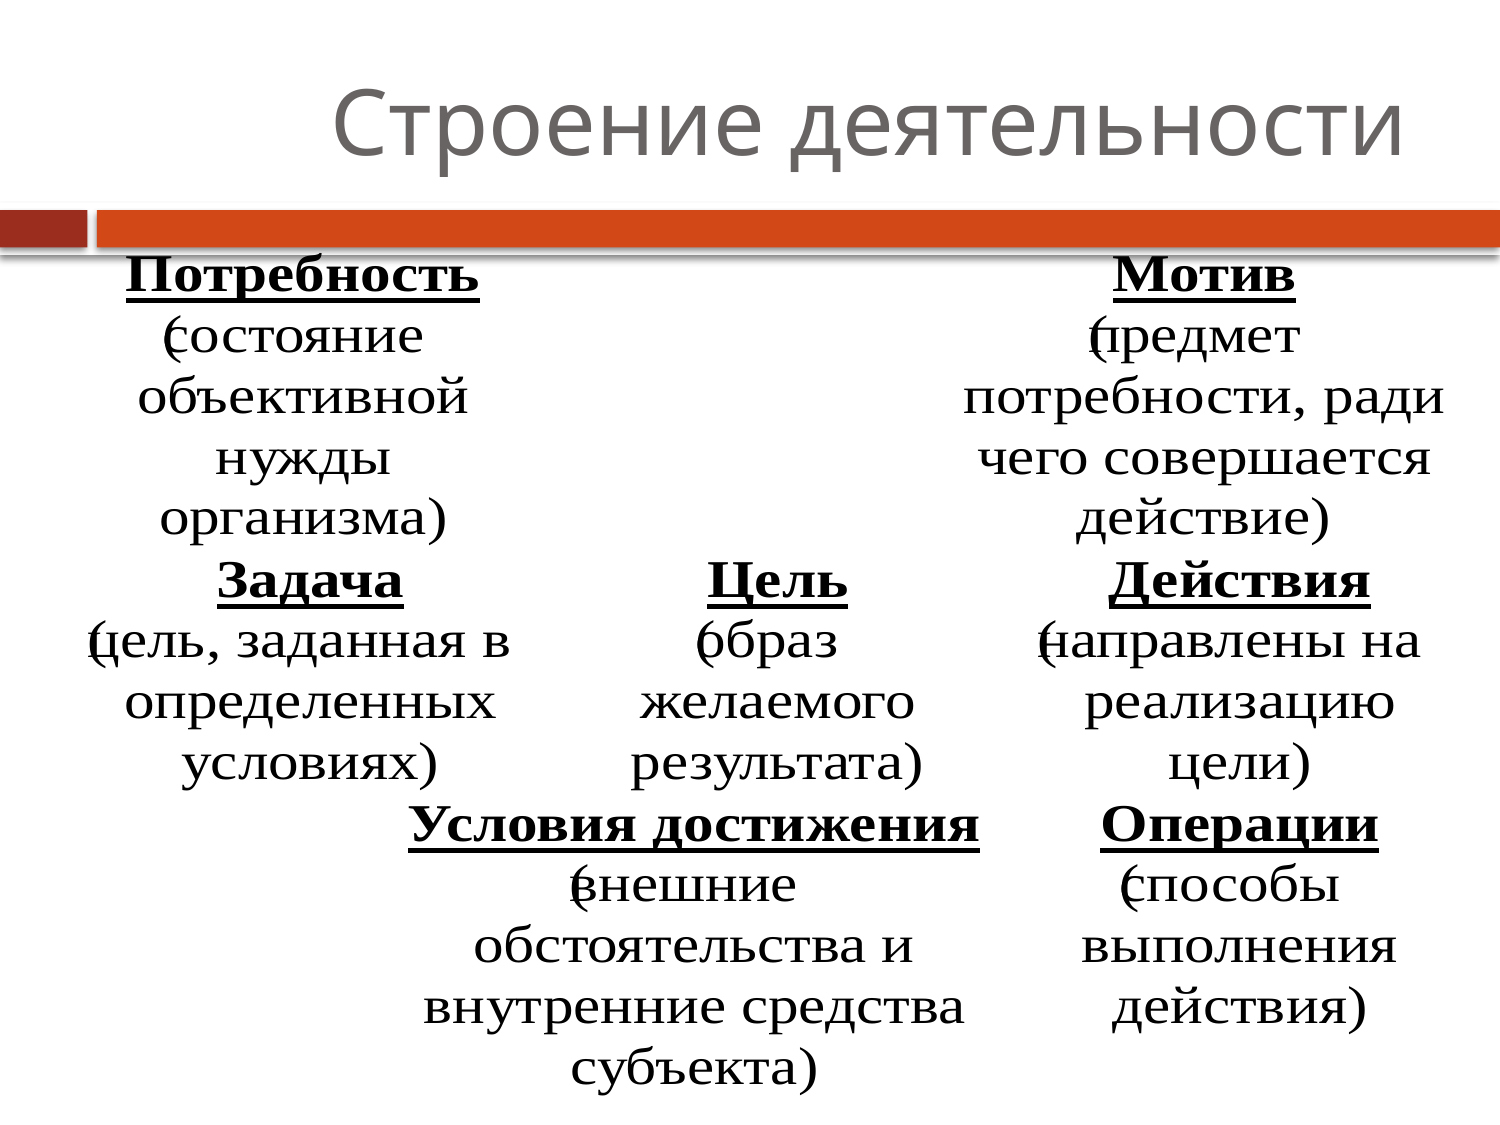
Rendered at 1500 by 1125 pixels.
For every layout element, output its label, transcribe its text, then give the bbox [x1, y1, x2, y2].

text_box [52, 243, 1460, 1125]
title Строение деятельности [246, 37, 1493, 200]
